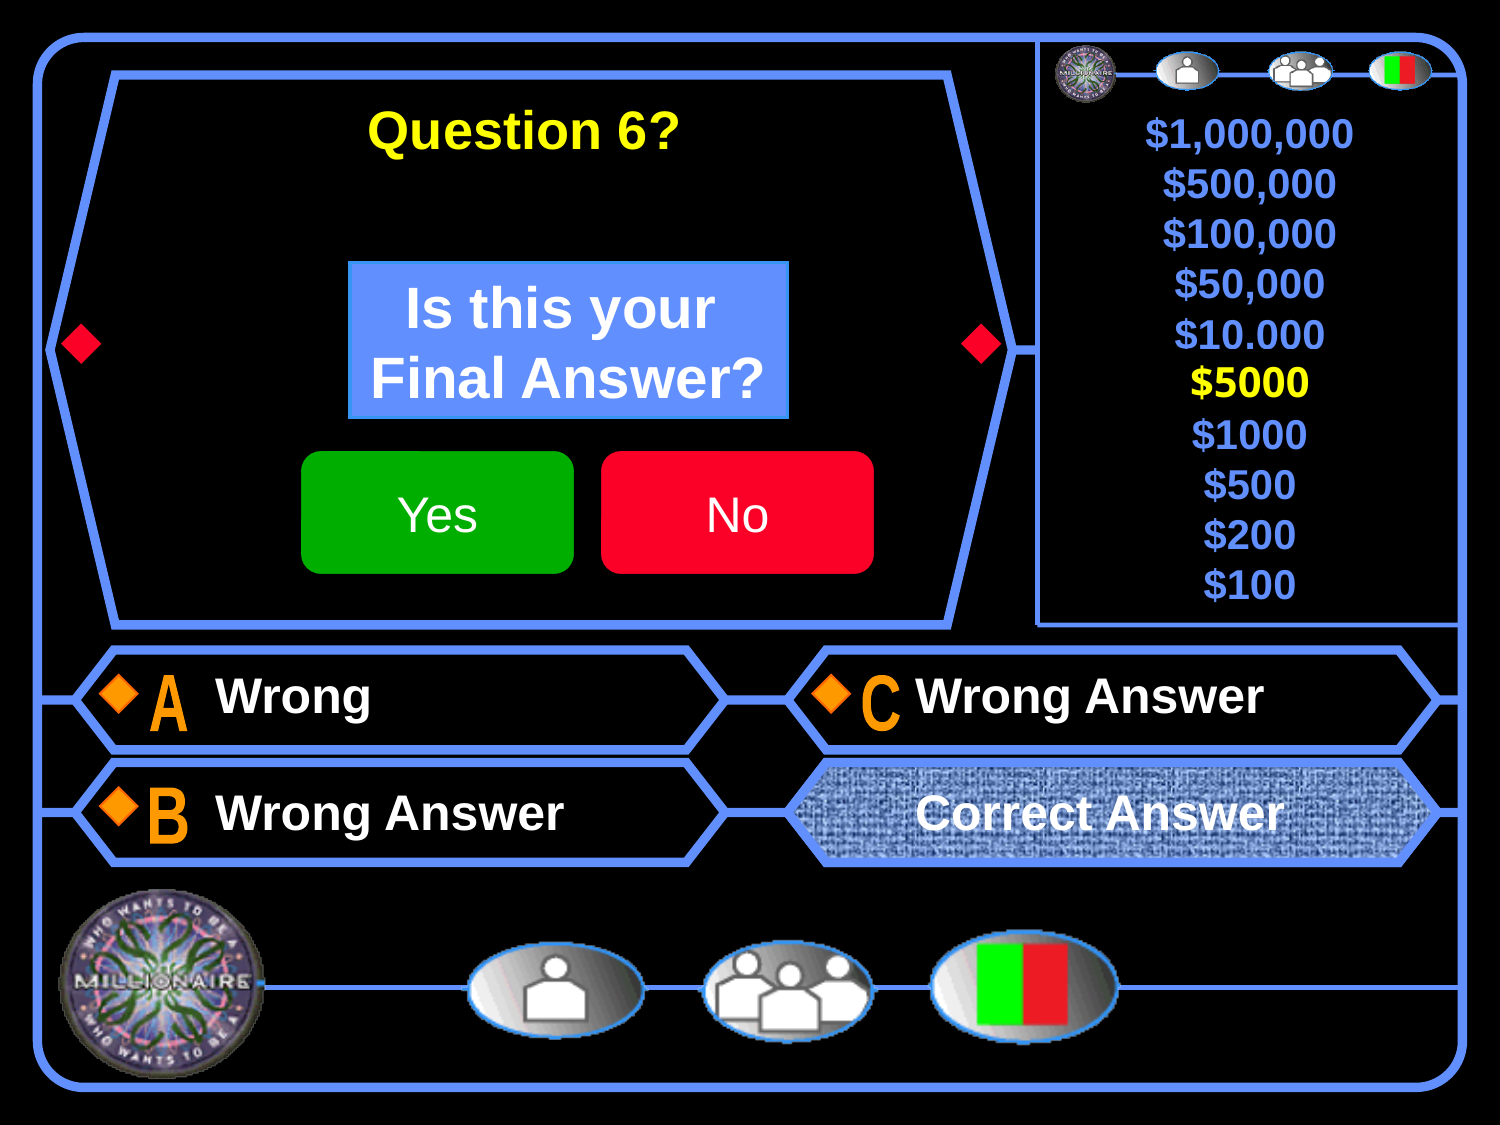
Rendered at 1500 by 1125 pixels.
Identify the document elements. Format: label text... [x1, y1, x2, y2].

picture [0, 820, 338, 1125]
list Wrong Answer Correct Answer [900, 662, 1500, 875]
picture [450, 937, 663, 1049]
list Wrong Wrong Answer [200, 662, 700, 838]
title Question 6? [112, 87, 938, 275]
picture [687, 935, 888, 1050]
picture [1037, 24, 1138, 116]
picture [912, 924, 1138, 1056]
text_box $5000 [1149, 349, 1350, 413]
picture [1262, 49, 1338, 93]
picture [1149, 49, 1225, 94]
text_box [299, 262, 876, 576]
picture [1362, 49, 1438, 94]
text_box [787, 762, 900, 863]
